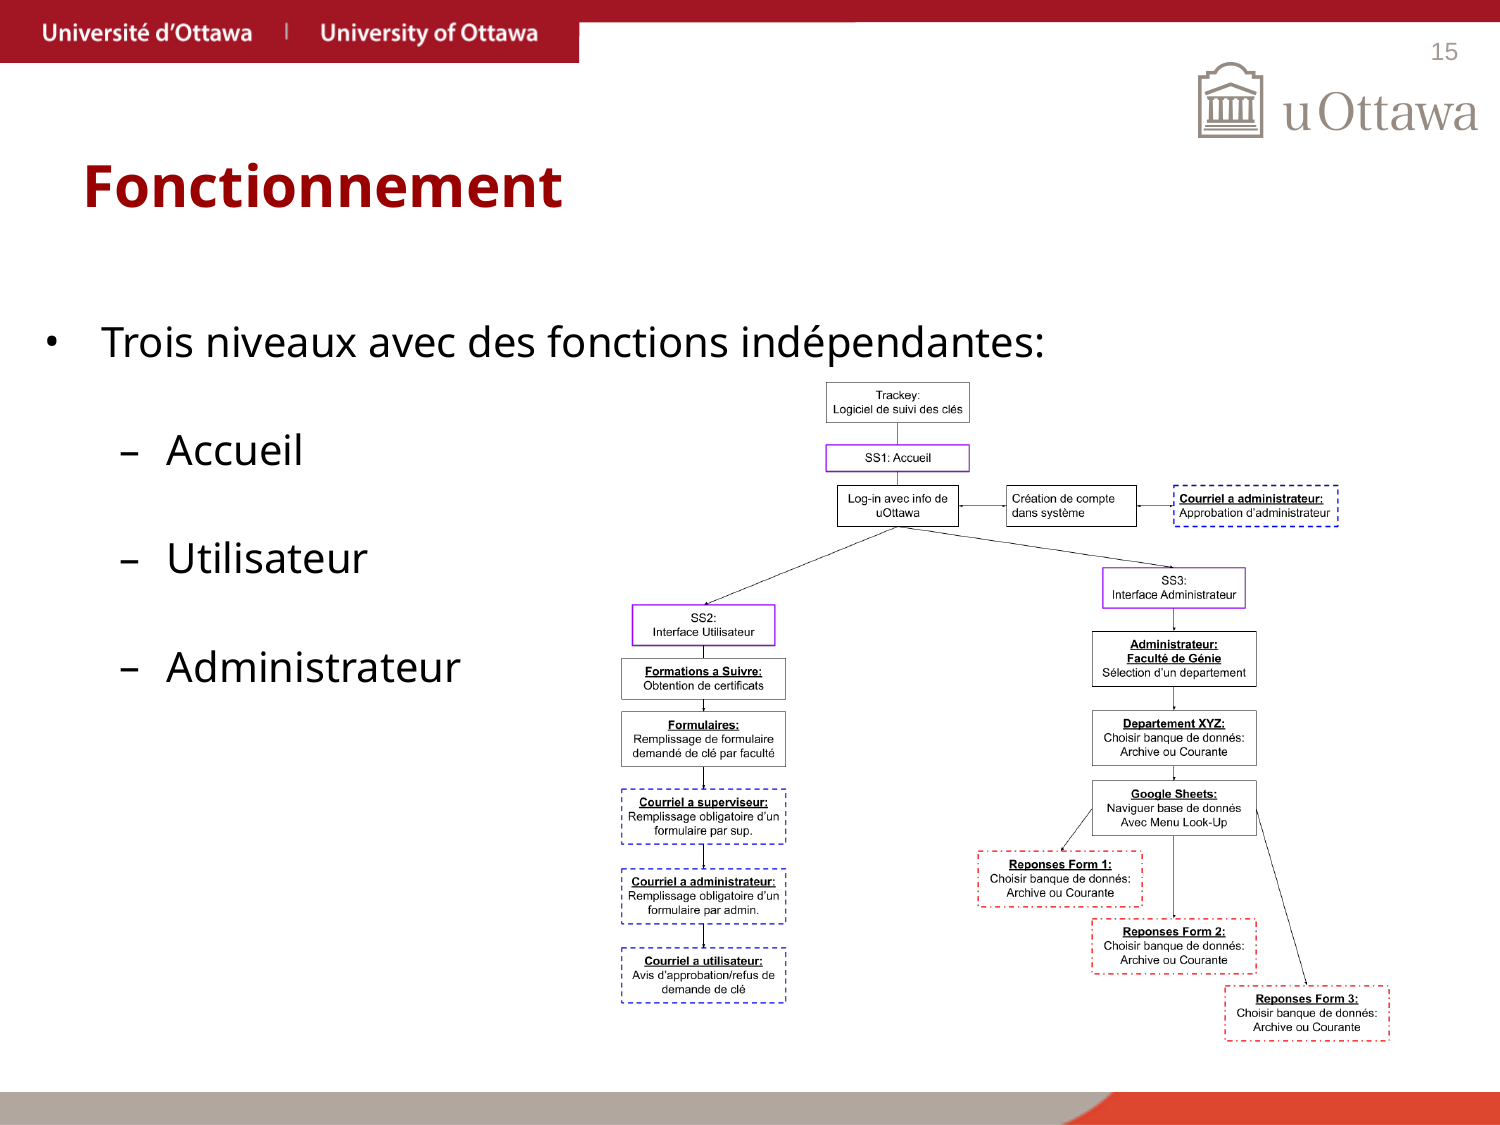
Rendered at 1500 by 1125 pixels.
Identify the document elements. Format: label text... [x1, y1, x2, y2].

picture [0, 1092, 1500, 1125]
picture [597, 369, 1422, 1059]
title Fonctionnement [67, 113, 1344, 256]
list Trois niveaux avec des fonctions indépendantes: Accueil Utilisateur Administrateur [29, 258, 1305, 1038]
picture [0, 0, 1500, 138]
